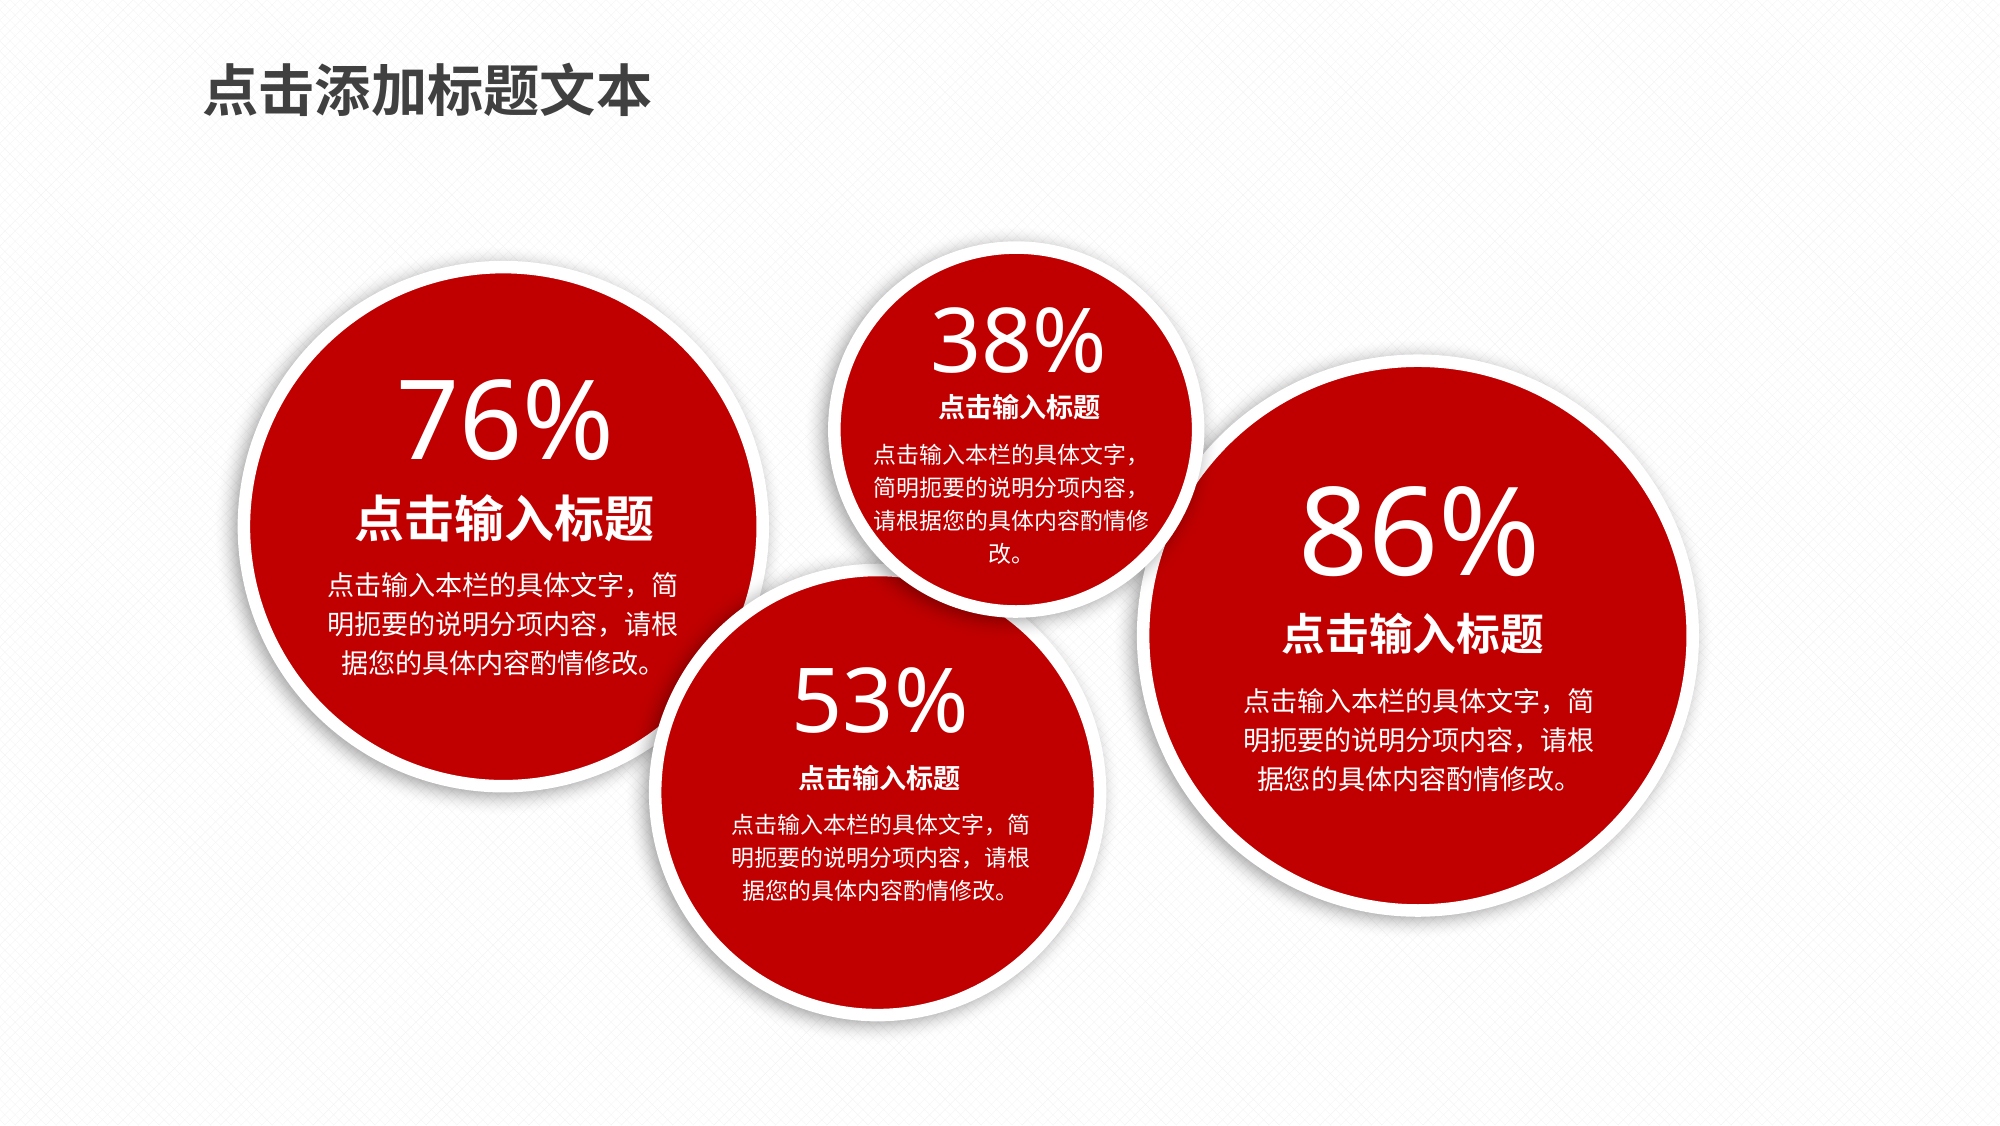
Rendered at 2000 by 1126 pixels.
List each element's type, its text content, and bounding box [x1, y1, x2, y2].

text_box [834, 247, 1199, 612]
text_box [1142, 360, 1693, 911]
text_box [654, 569, 1101, 1016]
text_box 点击添加标题文本 [182, 45, 673, 133]
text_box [243, 266, 763, 787]
